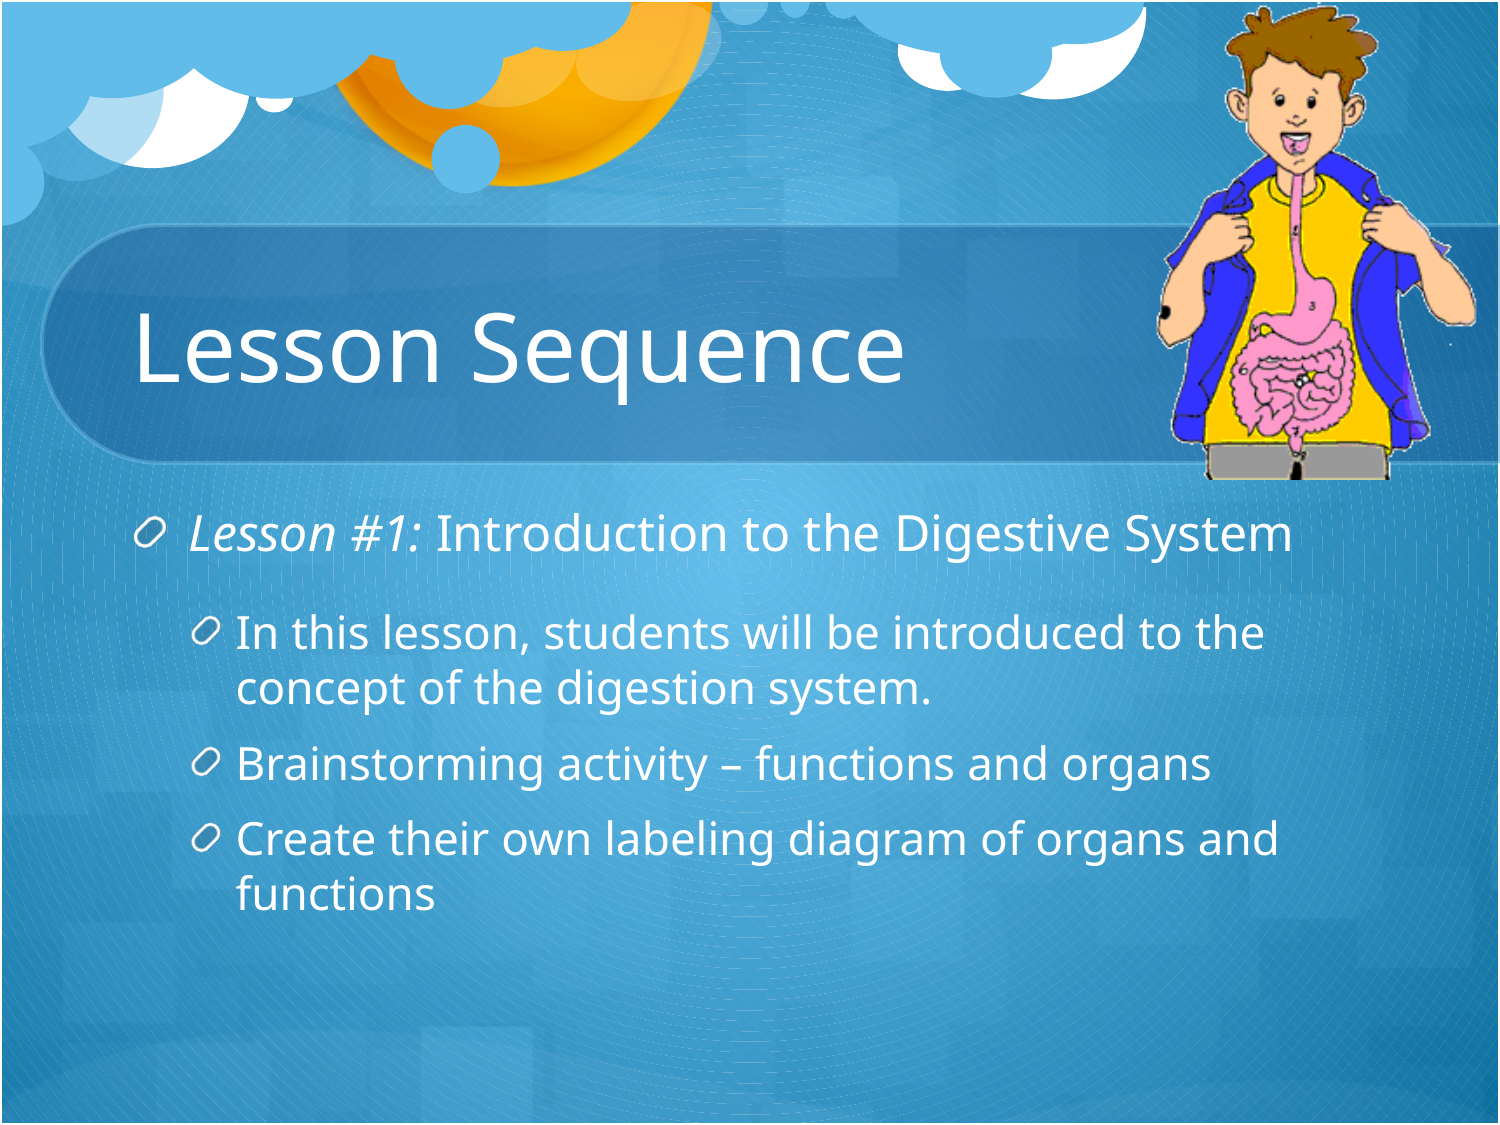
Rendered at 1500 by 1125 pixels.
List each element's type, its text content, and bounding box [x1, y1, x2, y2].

picture [2, 0, 1498, 1123]
list Lesson #1: Introduction to the Digestive System In this lesson, students will be introduced to the concept of the digestion system. Brainstorming activity – functions and organs Create their own labeling diagram of organs and functions [116, 494, 1383, 1050]
title Lesson Sequence [116, 224, 1148, 463]
